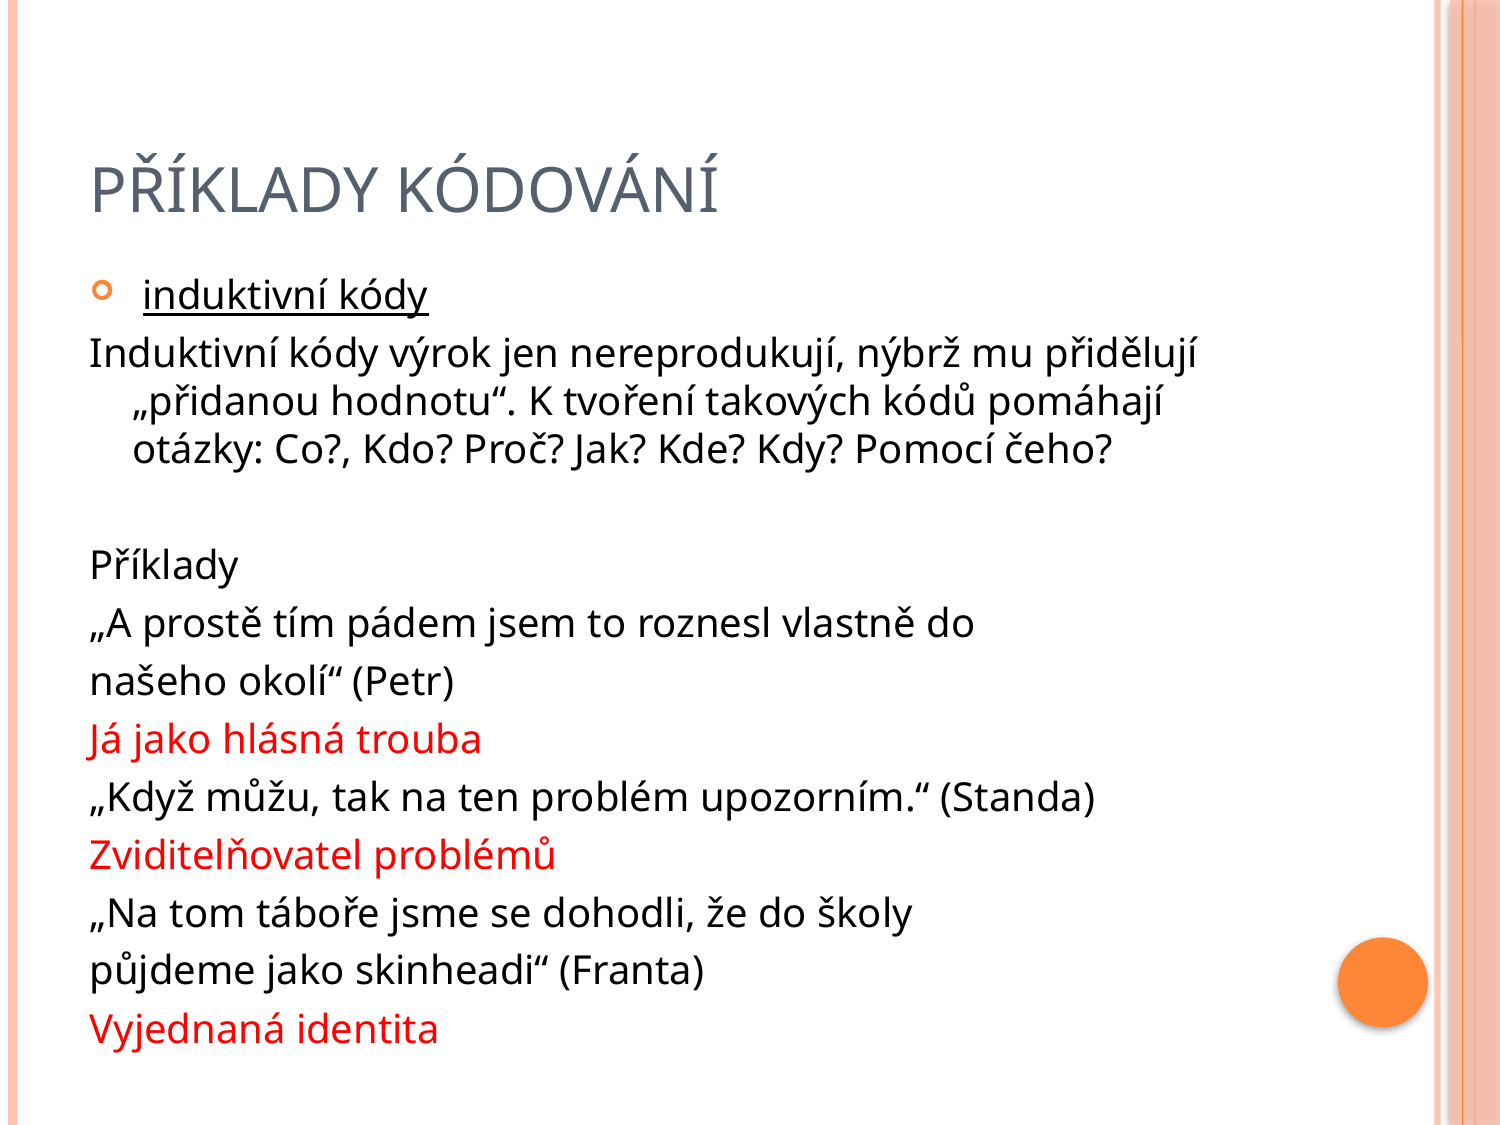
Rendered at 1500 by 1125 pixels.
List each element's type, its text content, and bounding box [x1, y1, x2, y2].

list induktivní kódy Induktivní kódy výrok jen nereprodukují, nýbrž mu přidělují „přidanou hodnotu“. K tvoření takových kódů pomáhají otázky: Co?, Kdo? Proč? Jak? Kde? Kdy? Pomocí čeho? Příklady „A prostě tím pádem jsem to roznesl vlastně do našeho okolí“ (Petr) Já jako hlásná trouba „Když můžu, tak na ten problém upozorním.“ (Standa) Zviditelňovatel problémů „Na tom táboře jsme se dohodli, že do školy půjdeme jako skinheadi“ (Franta) Vyjednaná identita [75, 262, 1300, 1062]
title Příklady kódování [75, 45, 1300, 233]
